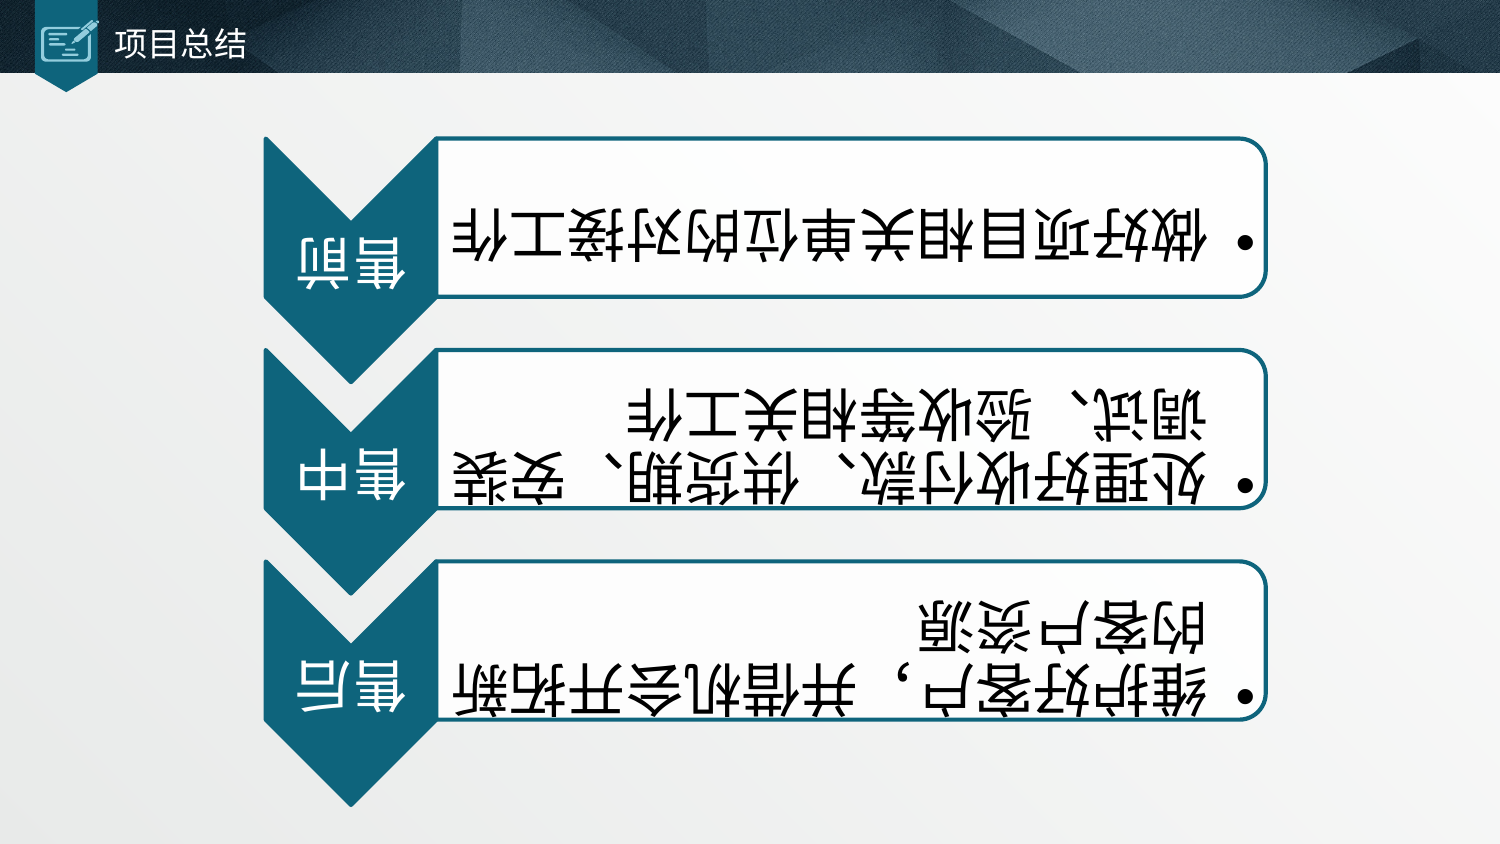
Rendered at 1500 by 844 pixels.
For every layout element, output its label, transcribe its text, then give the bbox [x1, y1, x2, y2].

picture [98, 0, 1500, 73]
text_box [41, 20, 100, 62]
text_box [265, 138, 1266, 806]
title 项目总结 [99, 20, 550, 66]
picture [0, 0, 34, 73]
